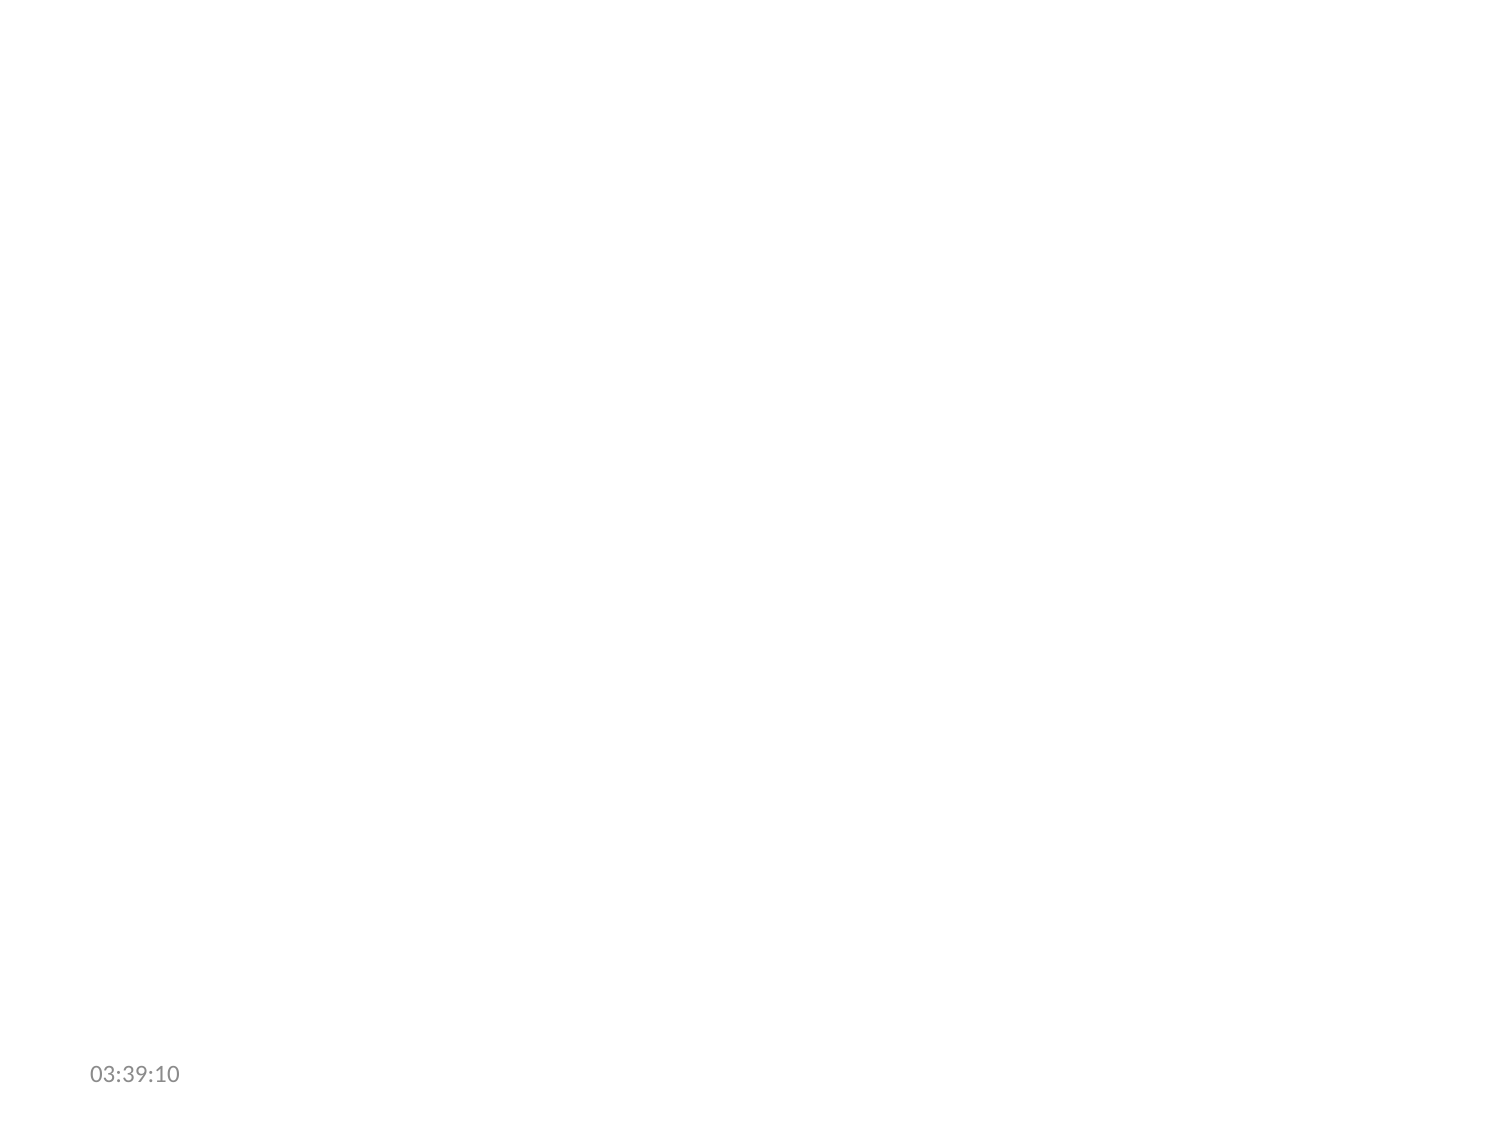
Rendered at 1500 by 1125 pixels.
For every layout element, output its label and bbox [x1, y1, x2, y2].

slide_number [75, 1042, 425, 1103]
